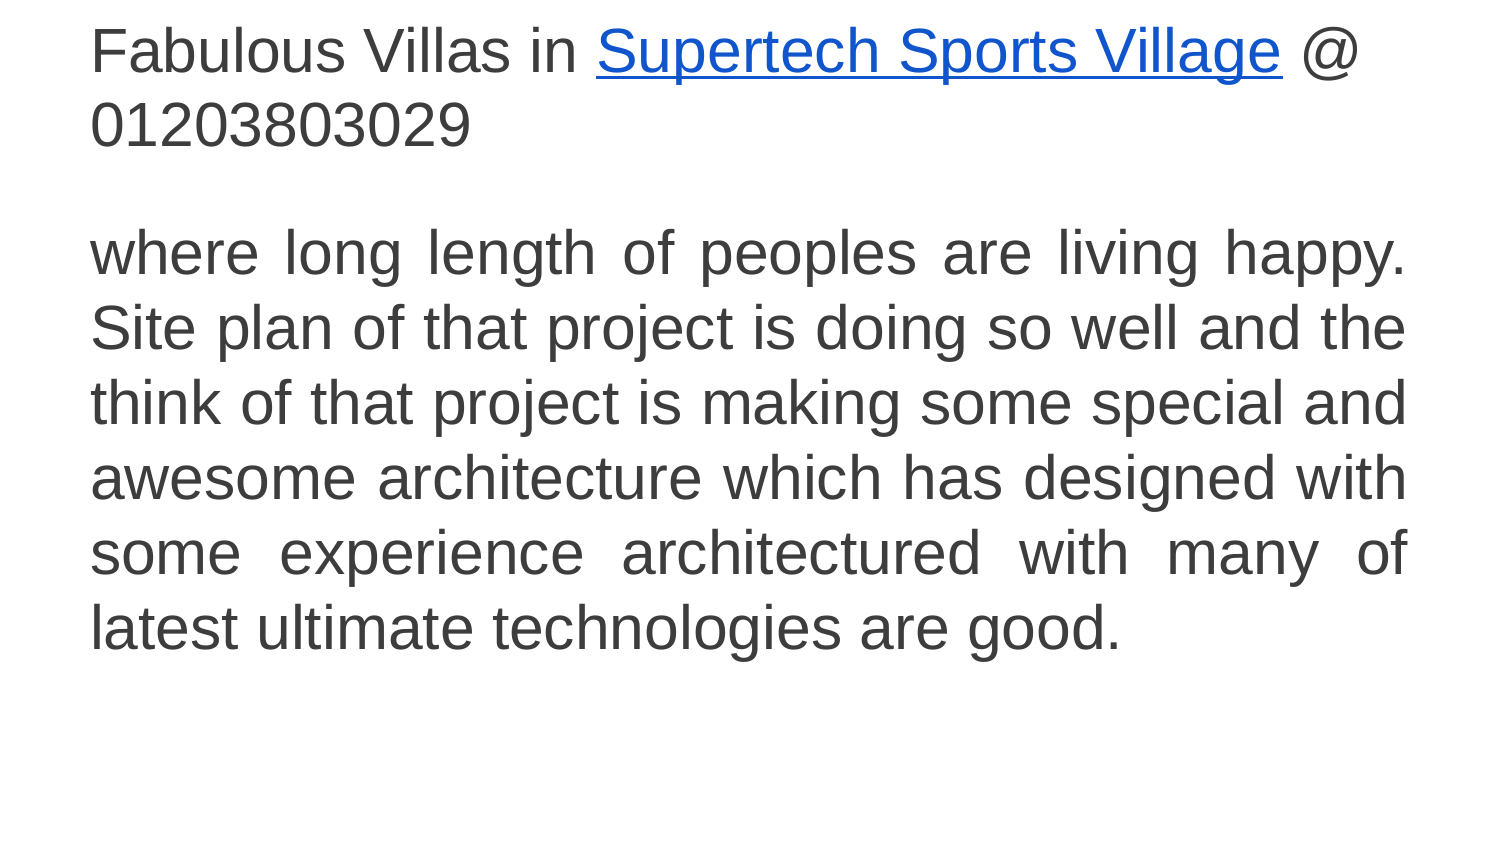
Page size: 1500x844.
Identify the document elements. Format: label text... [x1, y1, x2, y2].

title Fabulous Villas in Supertech Sports Village @ 01203803029 [75, 33, 1425, 175]
list where long length of peoples are living happy. Site plan of that project is doing so well and the think of that project is making some special and awesome architecture which has designed with some experience architectured with many of latest ultimate technologies are good. [75, 196, 1425, 808]
